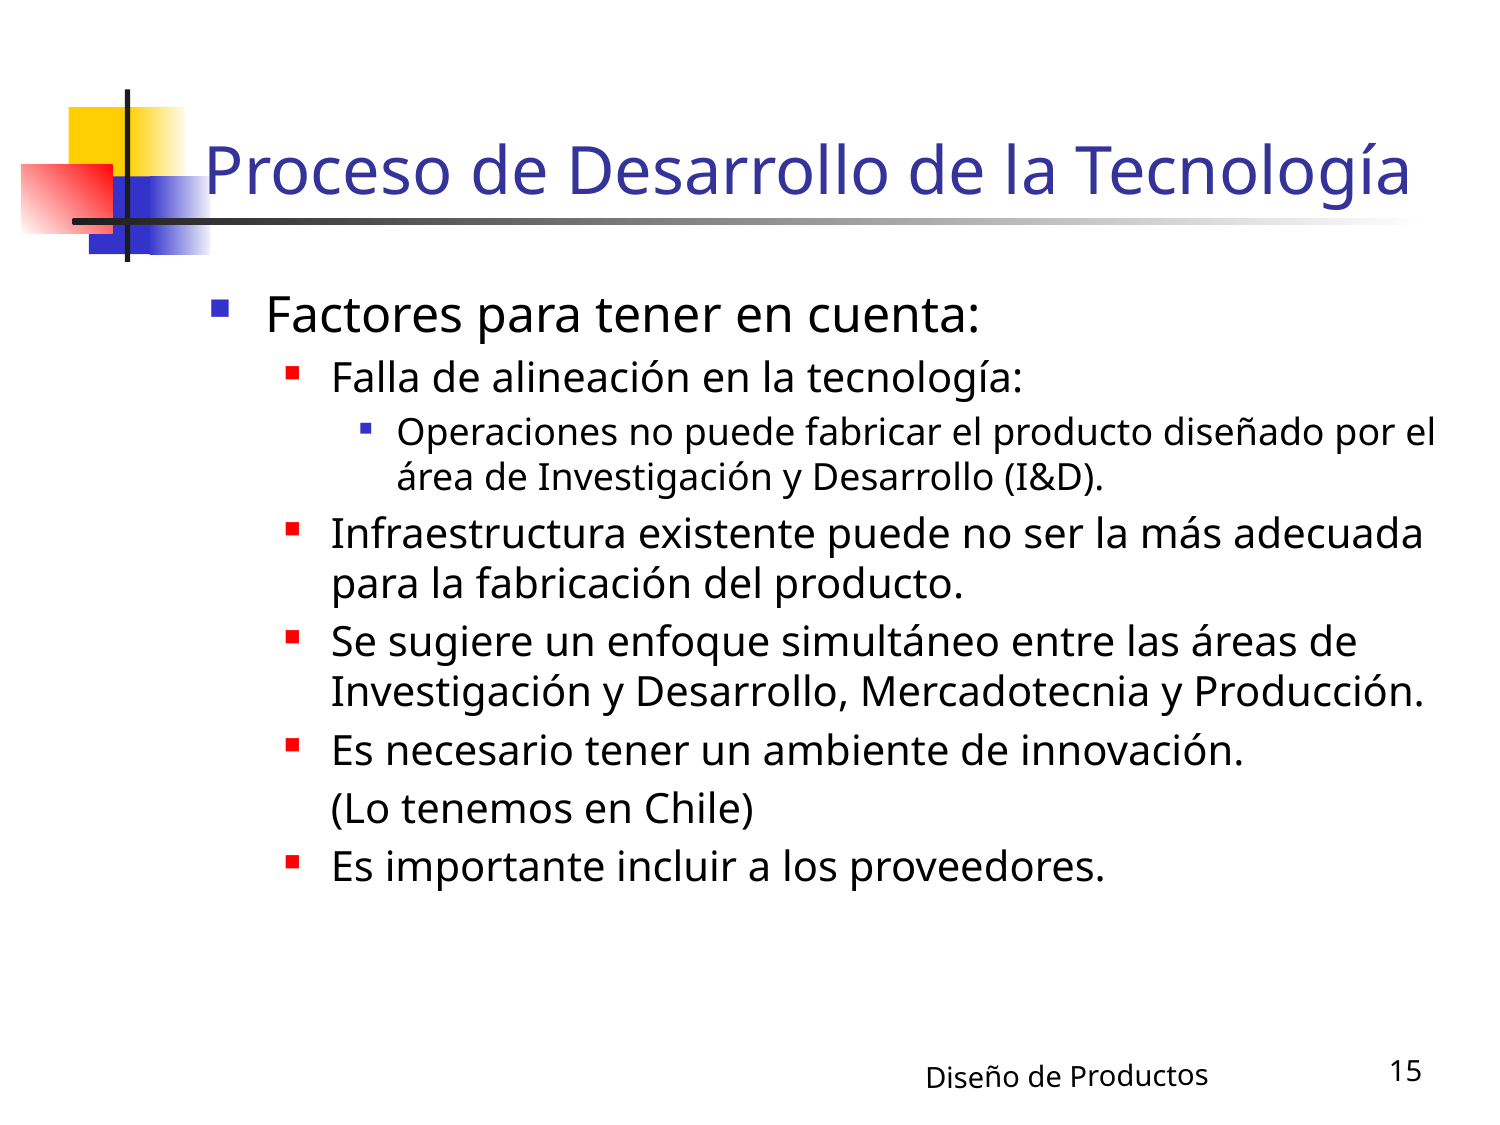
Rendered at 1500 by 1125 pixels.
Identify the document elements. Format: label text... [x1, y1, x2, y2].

slide_number 15 [1124, 1024, 1438, 1101]
list Factores para tener en cuenta: Falla de alineación en la tecnología: Operaciones no puede fabricar el producto diseñado por el área de Investigación y Desarrollo (I&D). Infraestructura existente puede no ser la más adecuada para la fabricación del producto. Se sugiere un enfoque simultáneo entre las áreas de Investigación y Desarrollo, Mercadotecnia y Producción. Es necesario tener un ambiente de innovación. (Lo tenemos en Chile) Es importante incluir a los proveedores. [193, 274, 1470, 1007]
title Proceso de Desarrollo de la Tecnología [188, 27, 1468, 216]
footer Diseño de Productos [794, 1028, 1422, 1109]
